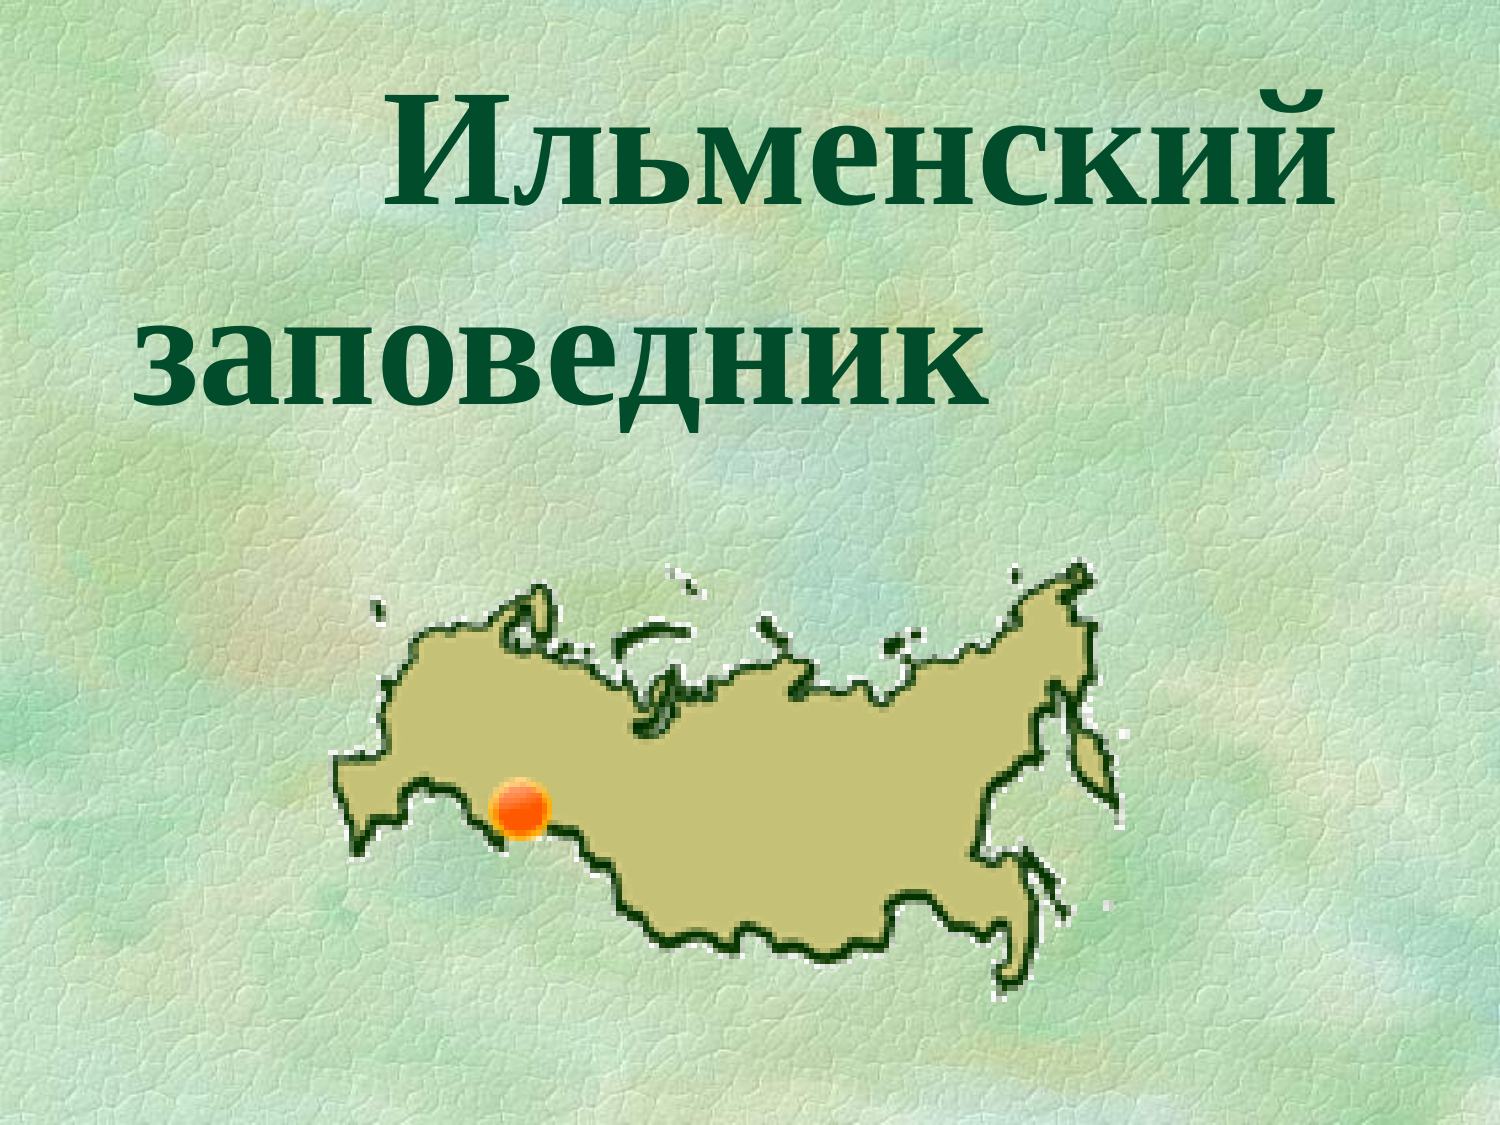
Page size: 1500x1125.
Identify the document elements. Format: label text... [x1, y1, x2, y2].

title Ильменский заповедник [116, 257, 1393, 446]
picture [0, 0, 1500, 1125]
